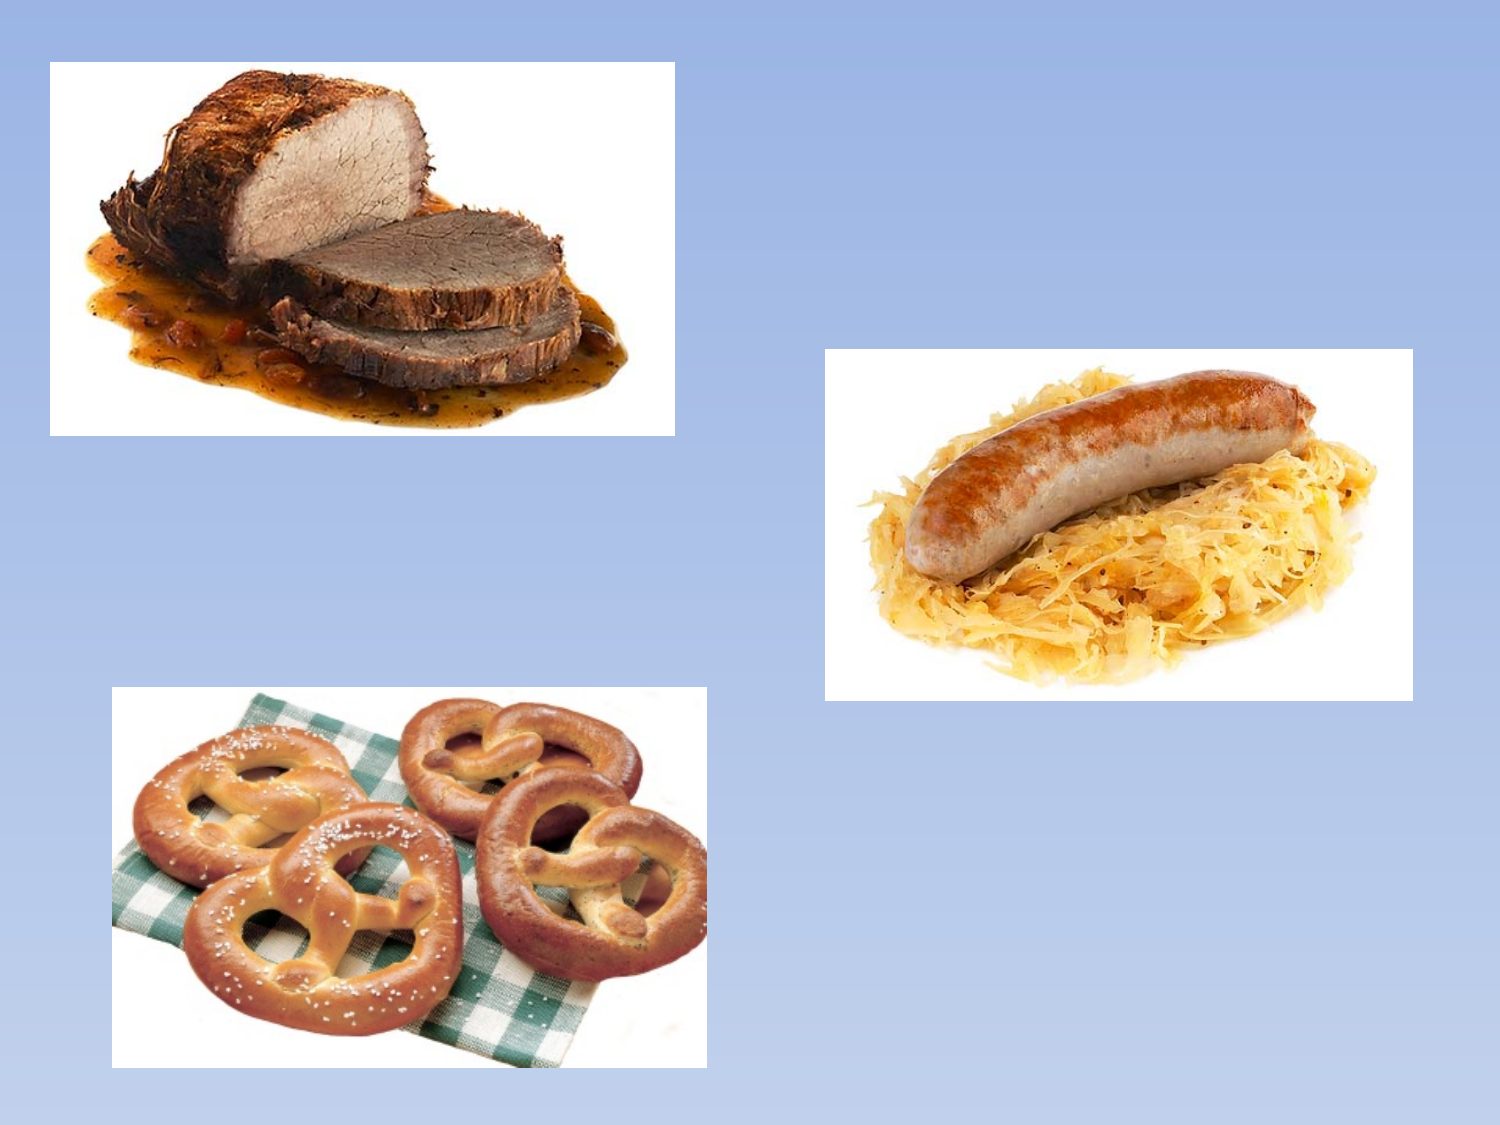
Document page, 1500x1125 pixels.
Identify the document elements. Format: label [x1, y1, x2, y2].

picture [112, 687, 707, 1068]
picture [49, 62, 676, 437]
picture [824, 349, 1413, 702]
